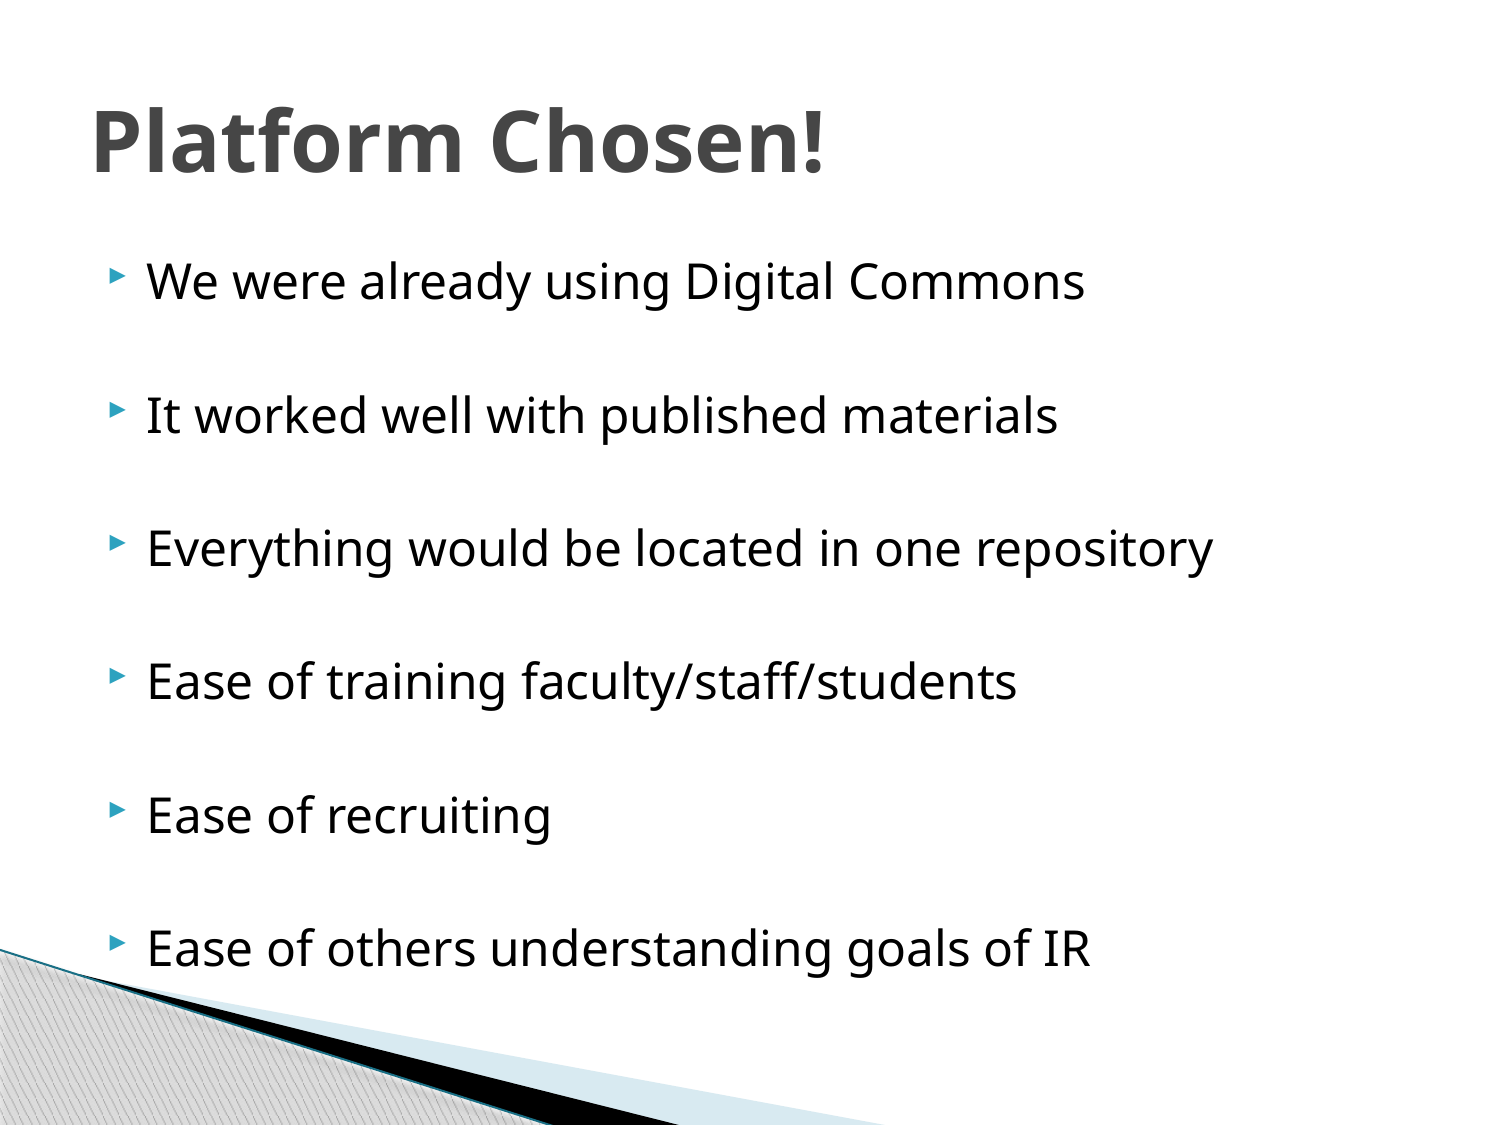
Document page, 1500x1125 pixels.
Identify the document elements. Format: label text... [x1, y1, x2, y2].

list We were already using Digital Commons It worked well with published materials Everything would be located in one repository Ease of training faculty/staff/students Ease of recruiting Ease of others understanding goals of IR [75, 243, 1425, 986]
title Platform Chosen! [75, 45, 1425, 233]
